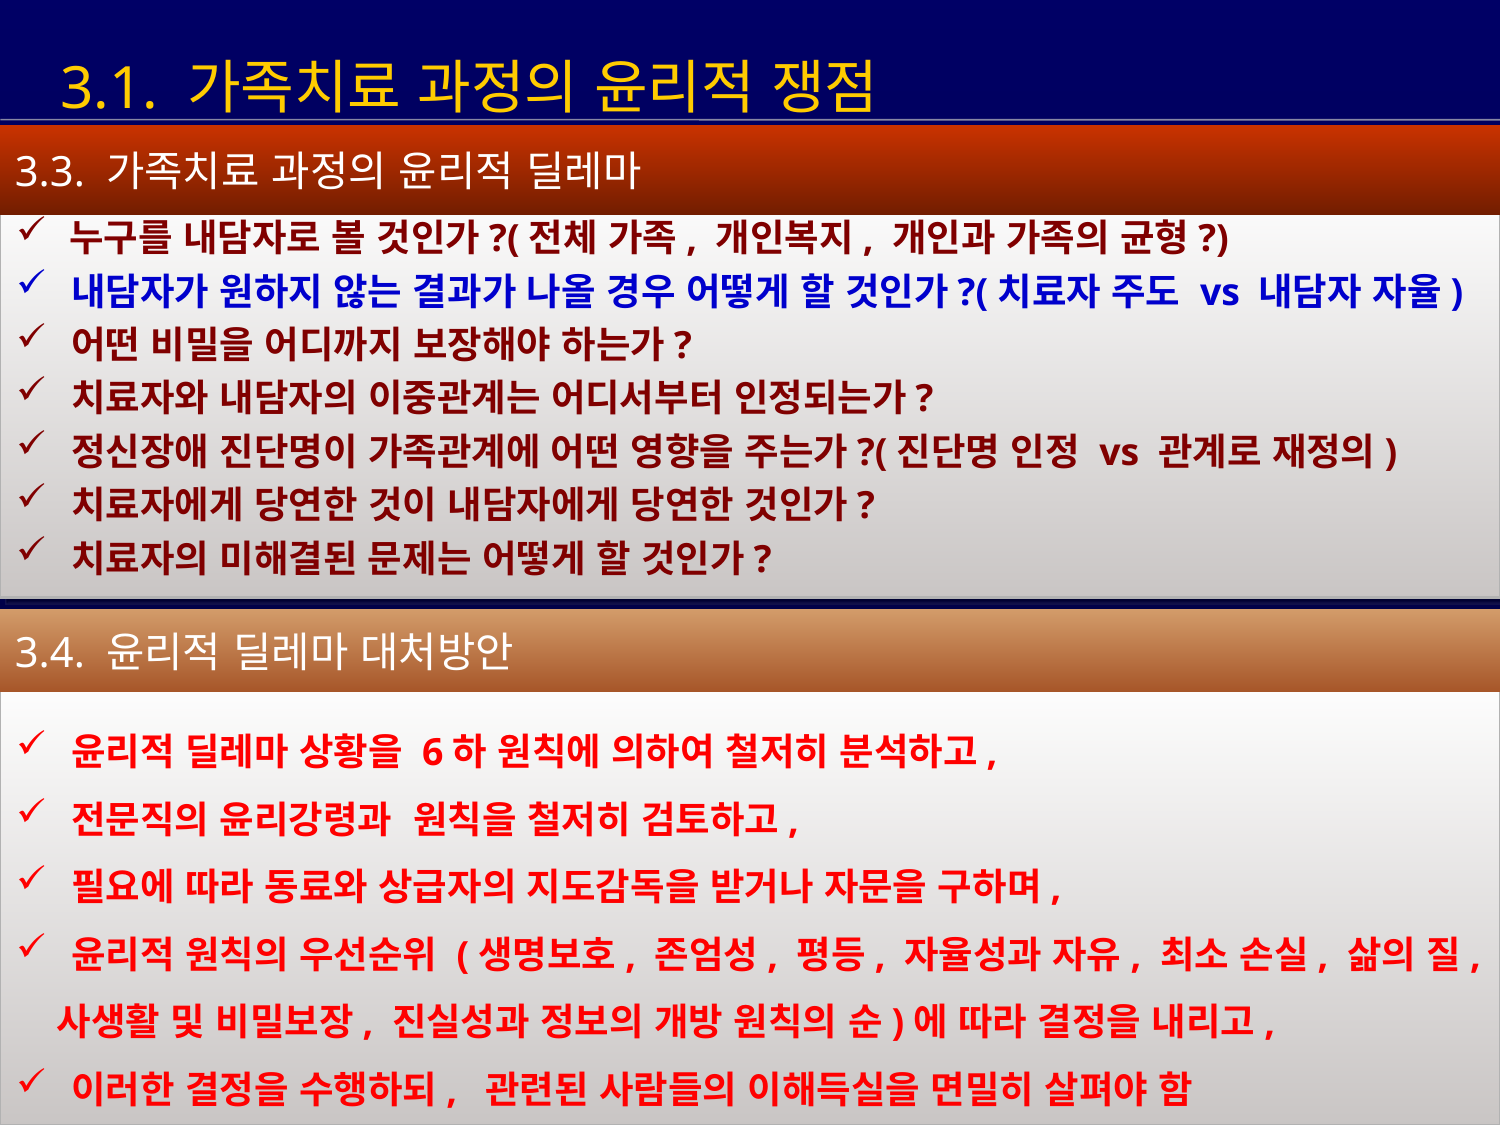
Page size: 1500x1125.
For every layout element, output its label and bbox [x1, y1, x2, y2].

text_box [0, 42, 1500, 1125]
